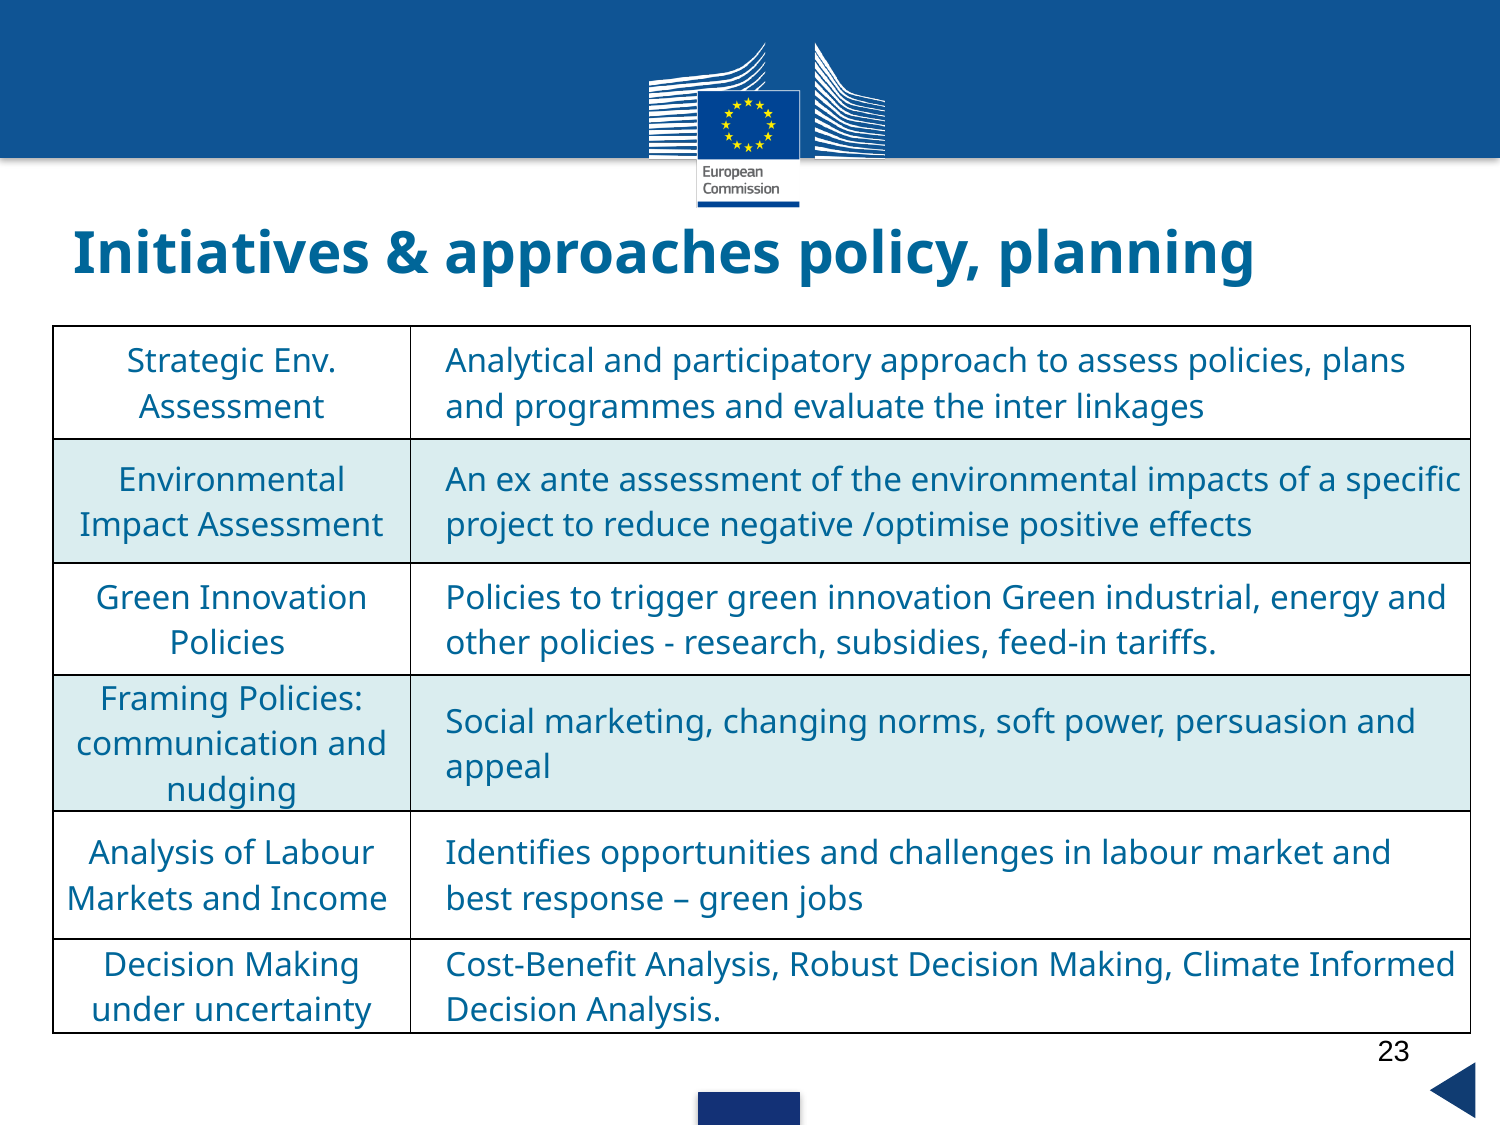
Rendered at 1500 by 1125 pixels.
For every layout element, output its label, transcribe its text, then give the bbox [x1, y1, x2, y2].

table_cell An ex ante assessment of the environmental impacts of a specific project to reduce negative /optimise positive effects [411, 440, 1470, 562]
table_cell Analysis of Labour Markets and Income [54, 812, 410, 938]
slide_number 23 [1074, 1034, 1426, 1103]
picture [649, 42, 885, 152]
table_cell Framing Policies: communication and nudging [54, 676, 410, 810]
table_cell Policies to trigger green innovation Green industrial, energy and other policies - research, subsidies, feed-in tariffs. [411, 564, 1470, 674]
table_cell Social marketing, changing norms, soft power, persuasion and appeal [411, 676, 1470, 810]
text_box [1429, 1062, 1476, 1119]
table_cell Decision Making under uncertainty [54, 940, 410, 1032]
table_header Strategic Env. Assessment [54, 327, 410, 438]
title Initiatives & approaches policy, planning [0, 152, 1471, 357]
table_cell Green Innovation Policies [54, 564, 410, 674]
table_cell Identifies opportunities and challenges in labour market and best response – green jobs [411, 812, 1470, 938]
table_cell Environmental Impact Assessment [54, 440, 410, 562]
table_cell Cost-Benefit Analysis, Robust Decision Making, Climate Informed Decision Analysis. [411, 940, 1470, 1032]
table_header Analytical and participatory approach to assess policies, plans and programmes and evaluate the inter linkages [411, 327, 1470, 438]
